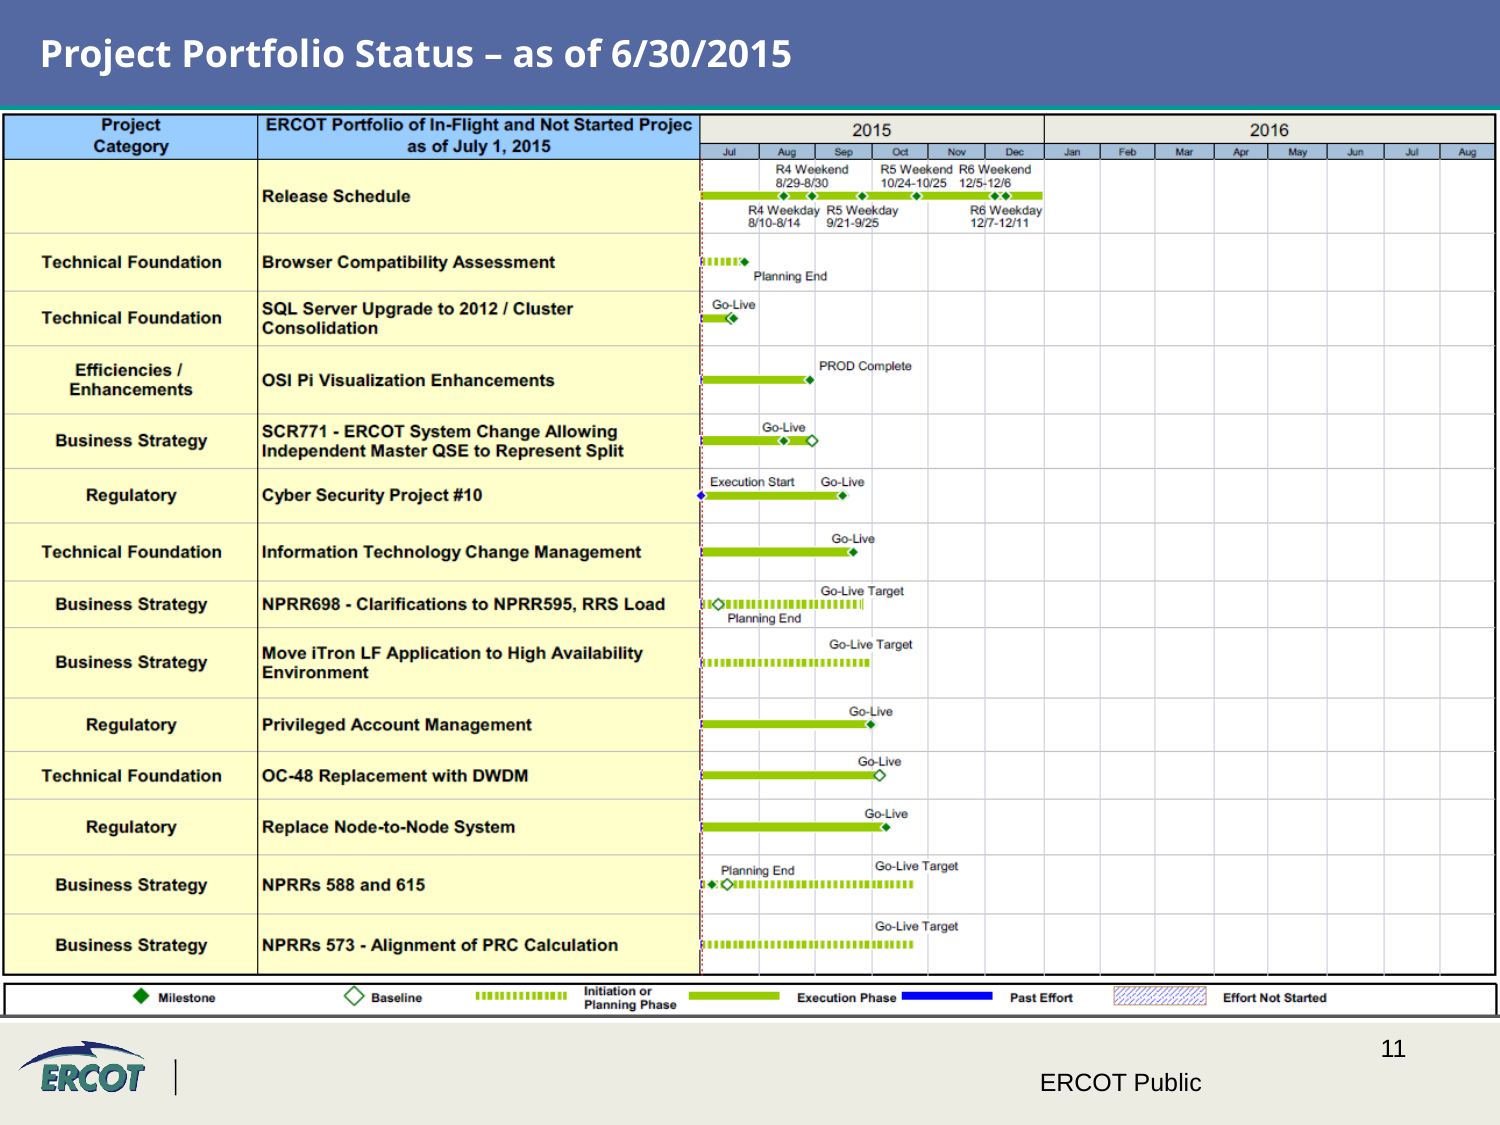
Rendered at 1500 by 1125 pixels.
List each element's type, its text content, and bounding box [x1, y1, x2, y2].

text_box [24, 22, 1450, 85]
footer ERCOT Public [1025, 1059, 1438, 1125]
picture [0, 110, 1500, 1018]
text_box Project Portfolio Status – as of 6/30/2015 [24, 30, 1163, 106]
picture [10, 1031, 151, 1111]
